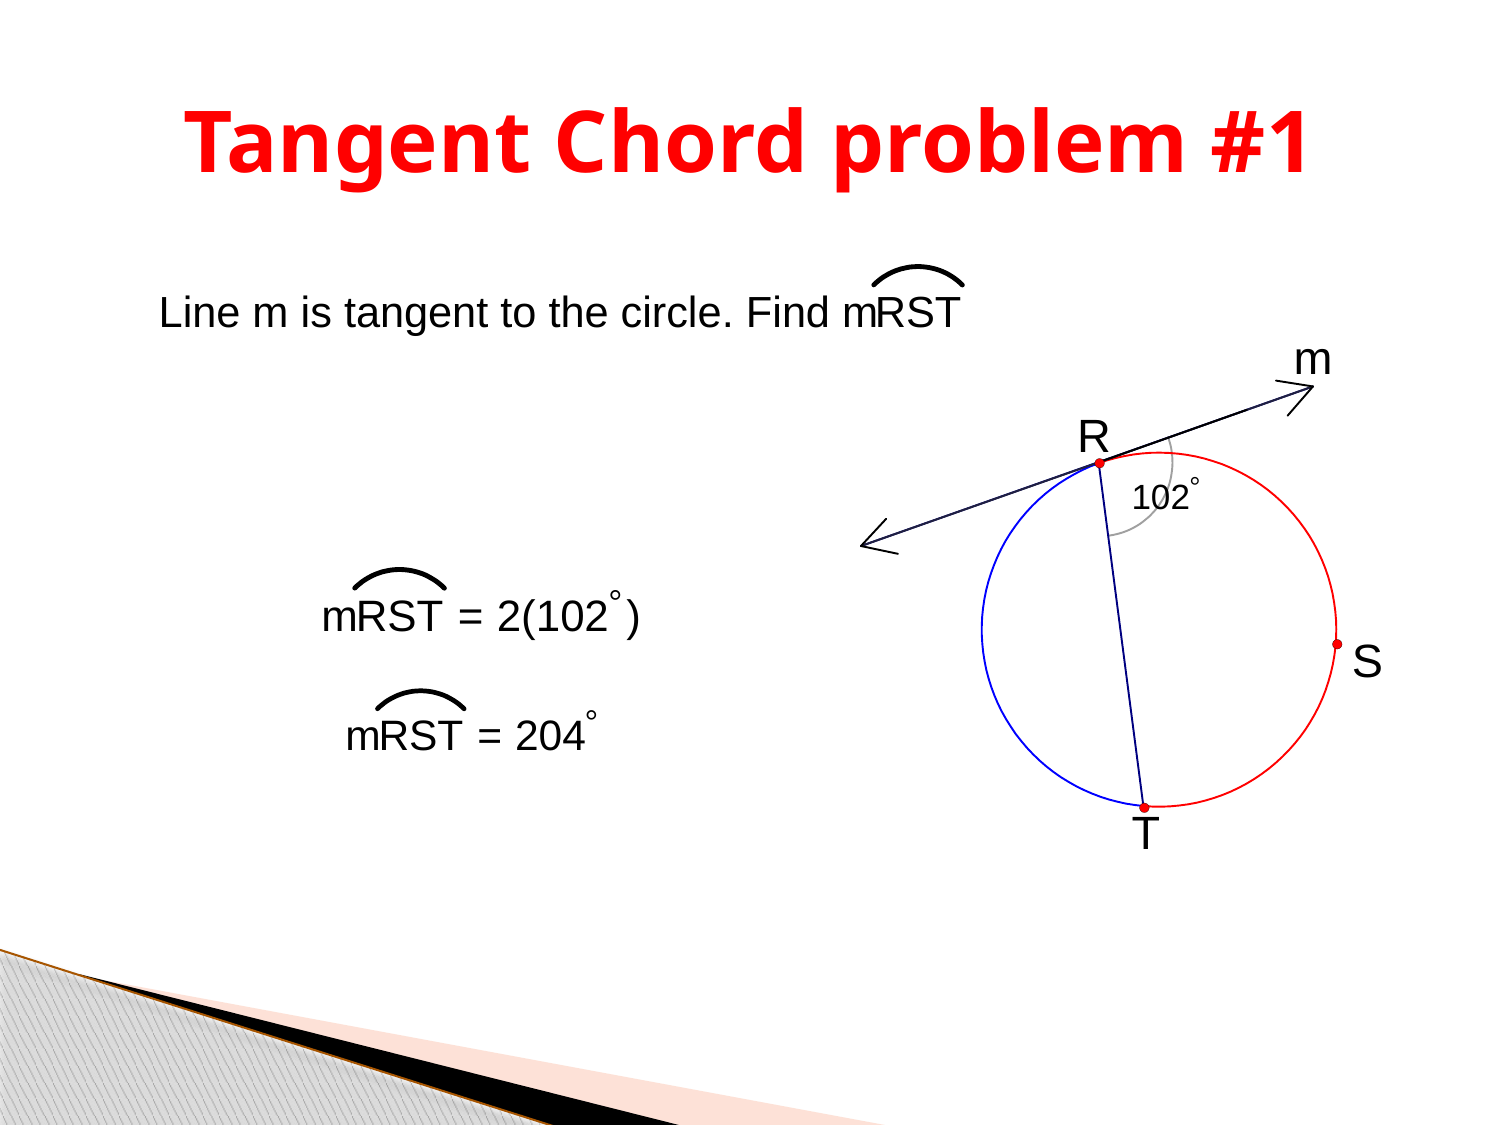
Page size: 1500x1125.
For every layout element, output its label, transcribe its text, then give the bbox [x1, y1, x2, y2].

picture [124, 237, 1403, 881]
title Tangent Chord problem #1 [75, 45, 1425, 233]
picture [287, 539, 676, 790]
